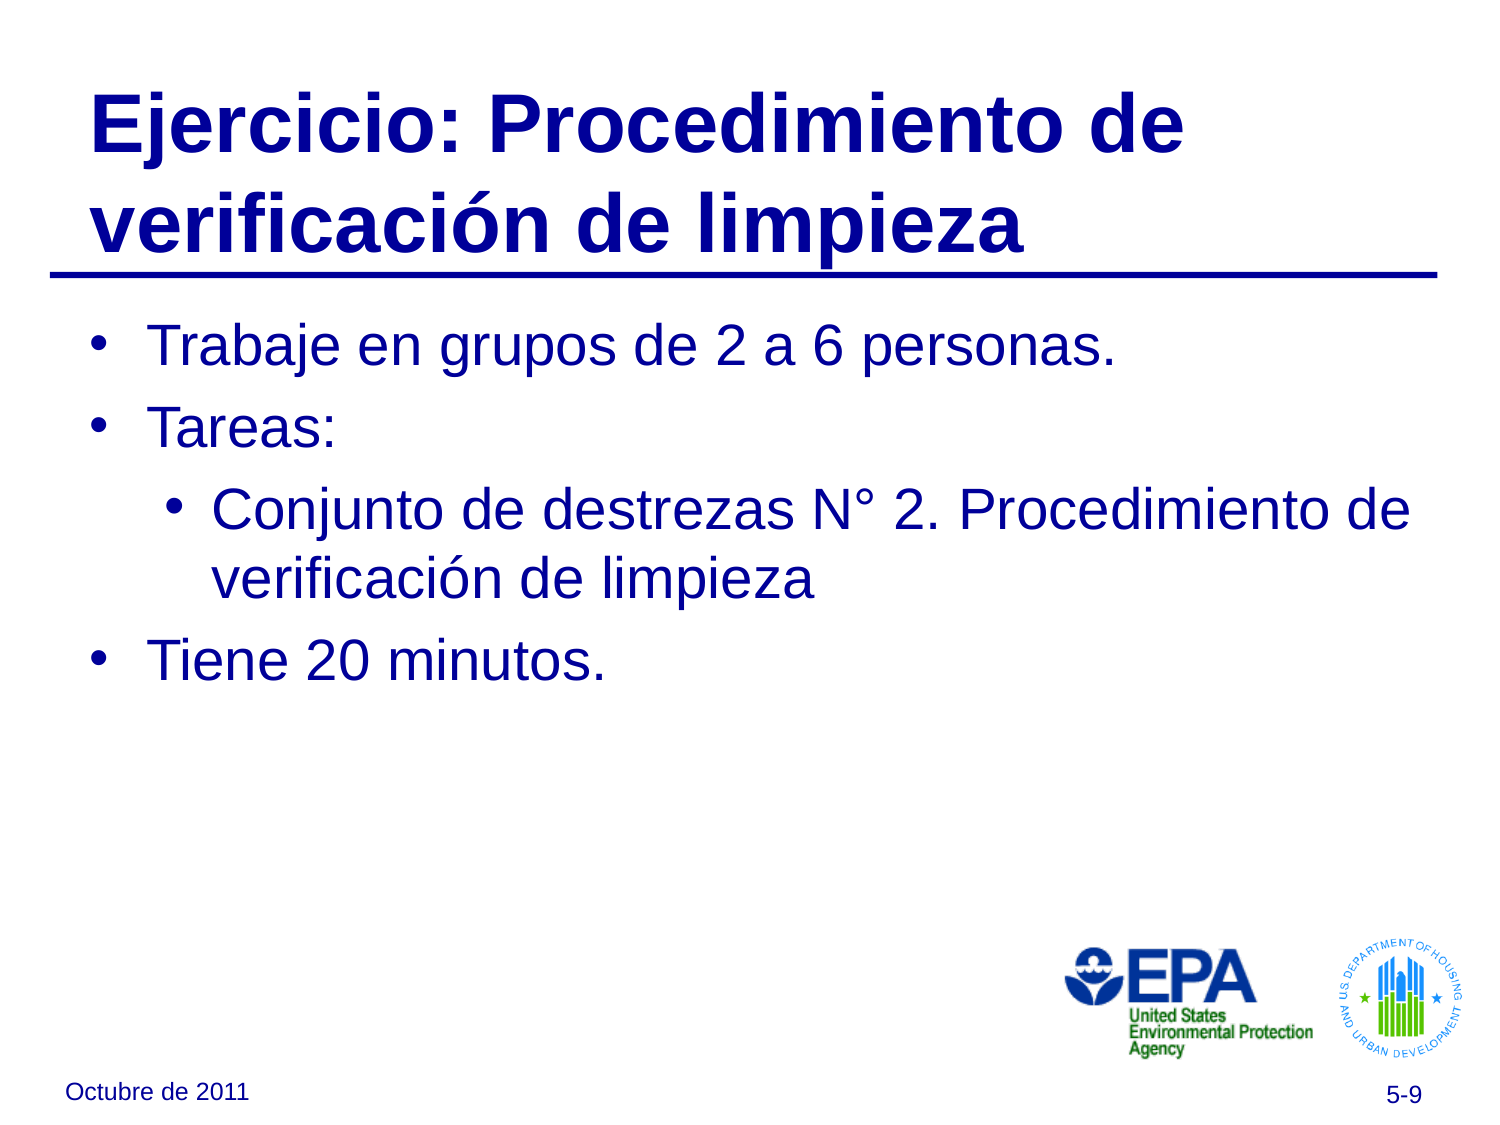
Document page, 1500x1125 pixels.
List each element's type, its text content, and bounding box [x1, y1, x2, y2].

slide_number 5-9 [1124, 1049, 1438, 1125]
text_box Trabaje en grupos de 2 a 6 personas. Tareas: Conjunto de destrezas N° 2. Procedimiento de verificación de limpieza Tiene 20 minutos. [75, 299, 1463, 1025]
slide_number Octubre de 2011 [49, 1049, 363, 1125]
picture [1337, 1025, 1463, 1059]
picture [1062, 1025, 1319, 1064]
text_box Ejercicio: Procedimiento de verificación de limpieza [75, 75, 1463, 263]
